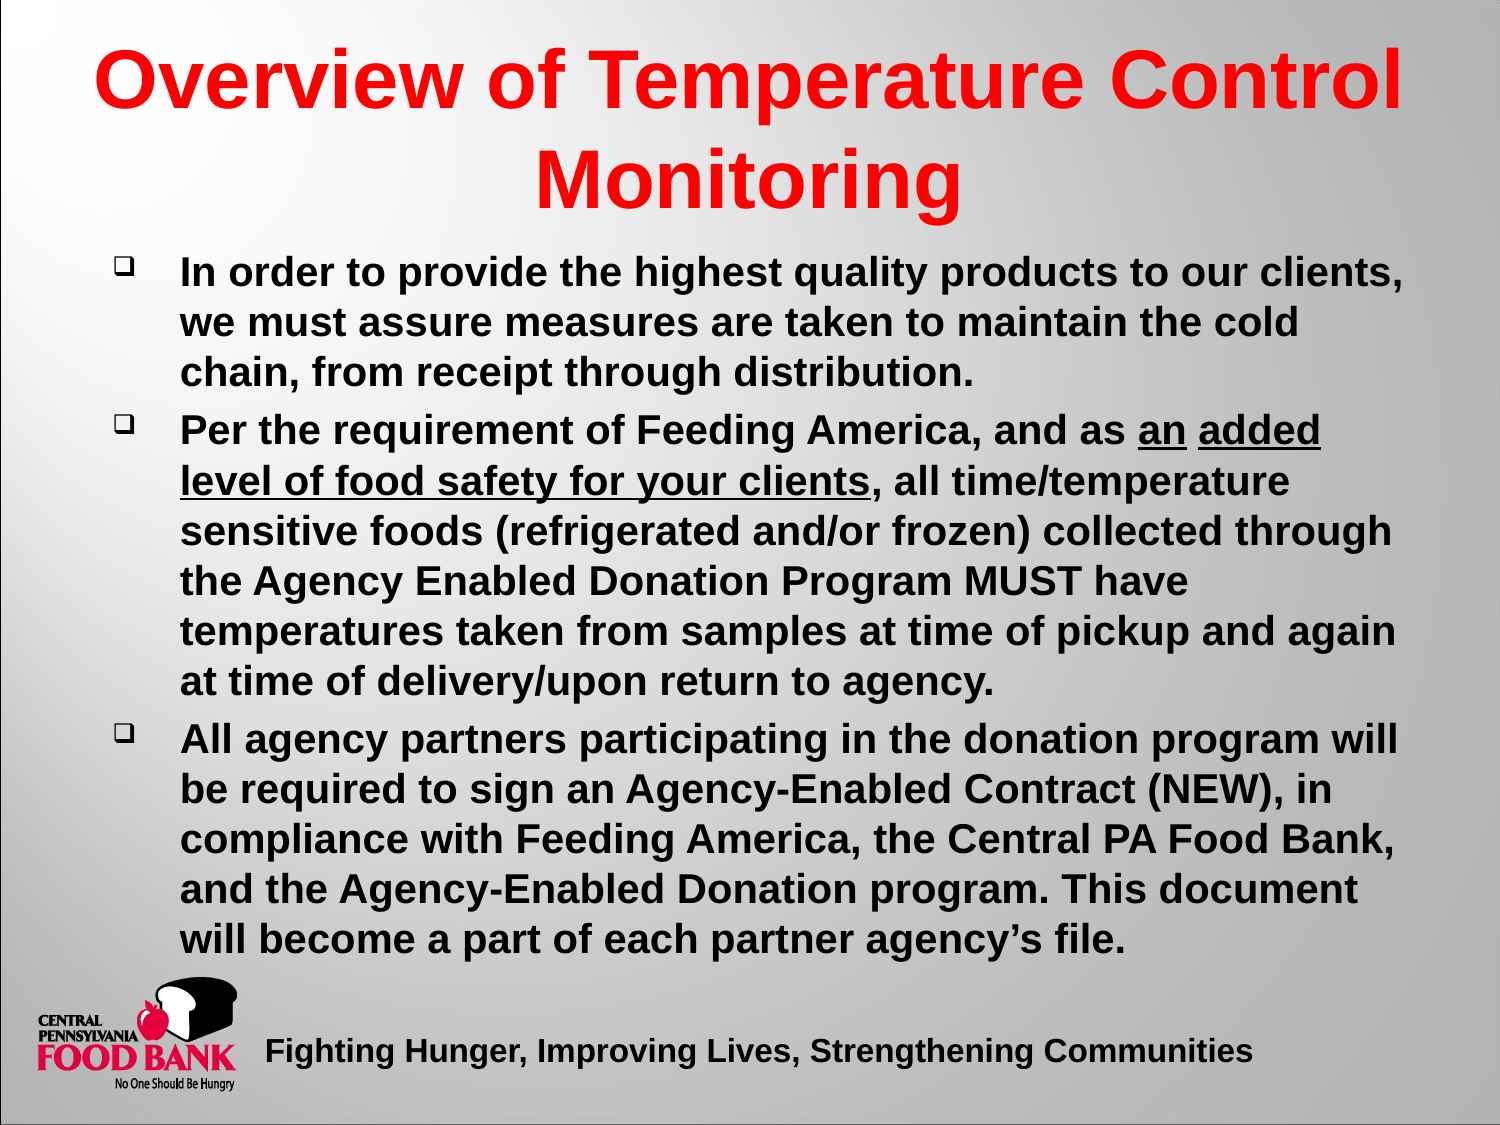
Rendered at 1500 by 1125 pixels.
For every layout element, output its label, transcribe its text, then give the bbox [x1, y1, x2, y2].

text_box Fighting Hunger, Improving Lives, Strengthening Communities [281, 1022, 1325, 1077]
title Overview of Temperature Control Monitoring [75, 24, 1425, 225]
list In order to provide the highest quality products to our clients, we must assure measures are taken to maintain the cold chain, from receipt through distribution. Per the requirement of Feeding America, and as an added level of food safety for your clients, all time/temperature sensitive foods (refrigerated and/or frozen) collected through the Agency Enabled Donation Program MUST have temperatures taken from samples at time of pickup and again at time of delivery/upon return to agency. All agency partners participating in the donation program will be required to sign an Agency-Enabled Contract (NEW), in compliance with Feeding America, the Central PA Food Bank, and the Agency-Enabled Donation program. This document will become a part of each partner agency’s file. [75, 237, 1425, 977]
picture [0, 0, 1500, 1125]
